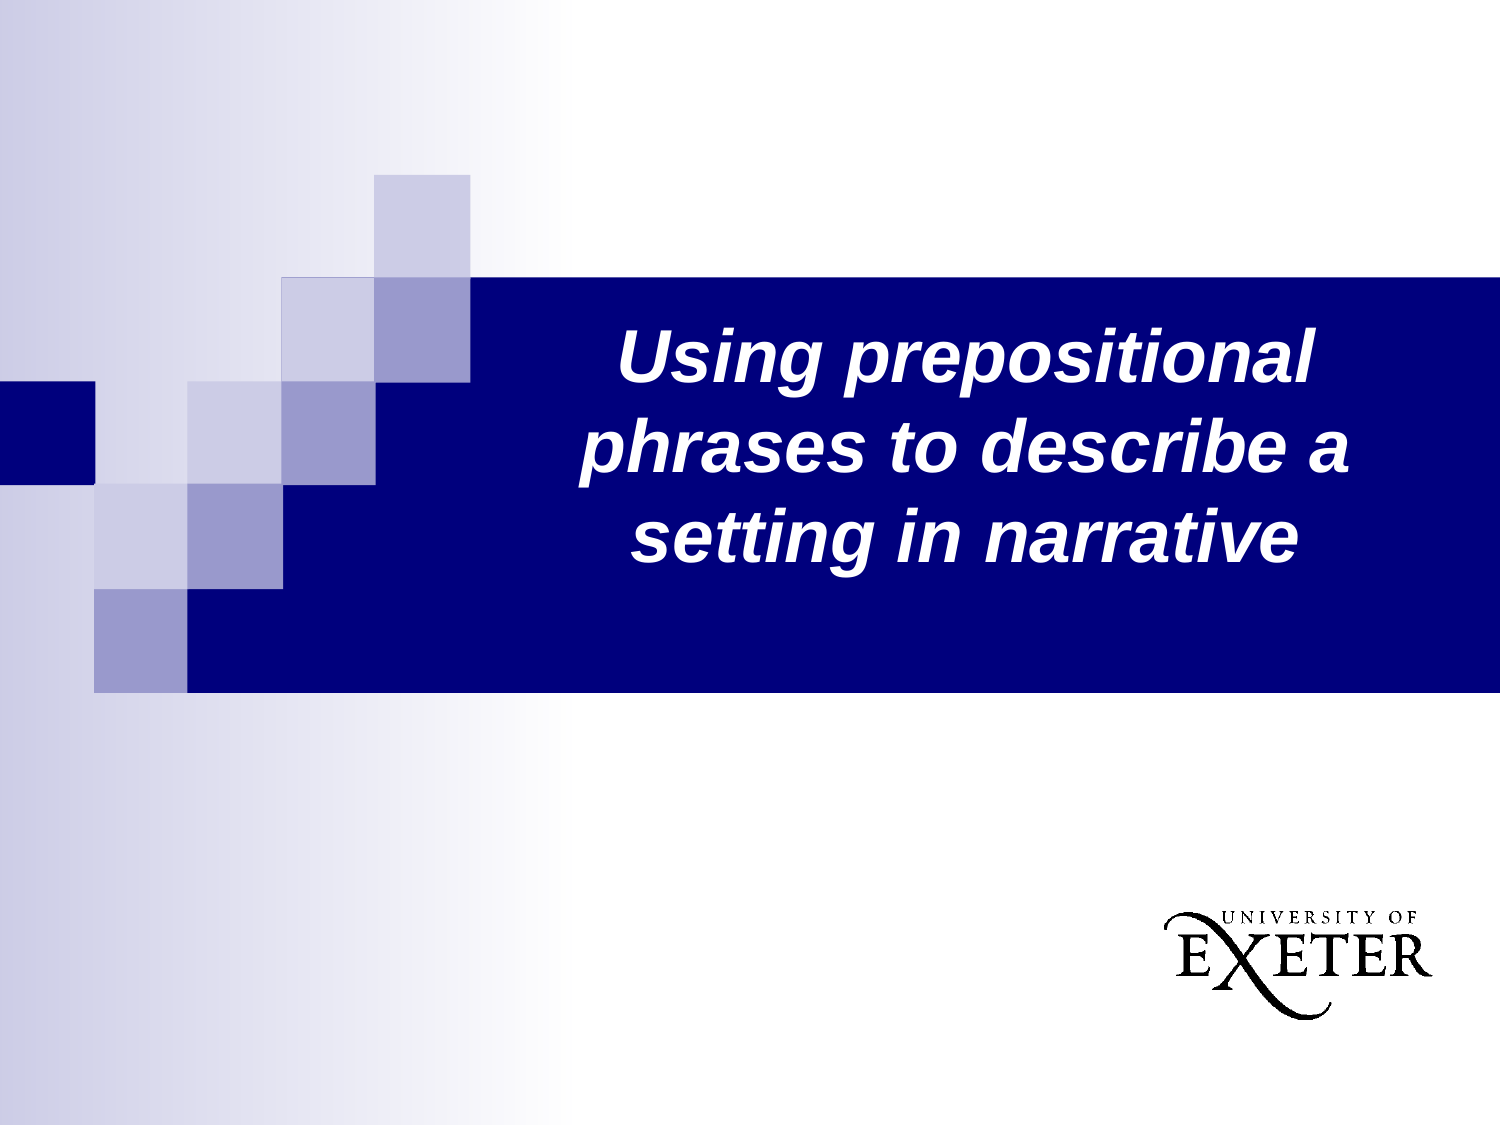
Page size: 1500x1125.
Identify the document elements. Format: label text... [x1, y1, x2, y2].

picture [1160, 908, 1434, 1022]
text_box Using prepositional phrases to describe a setting in narrative [478, 299, 1454, 585]
